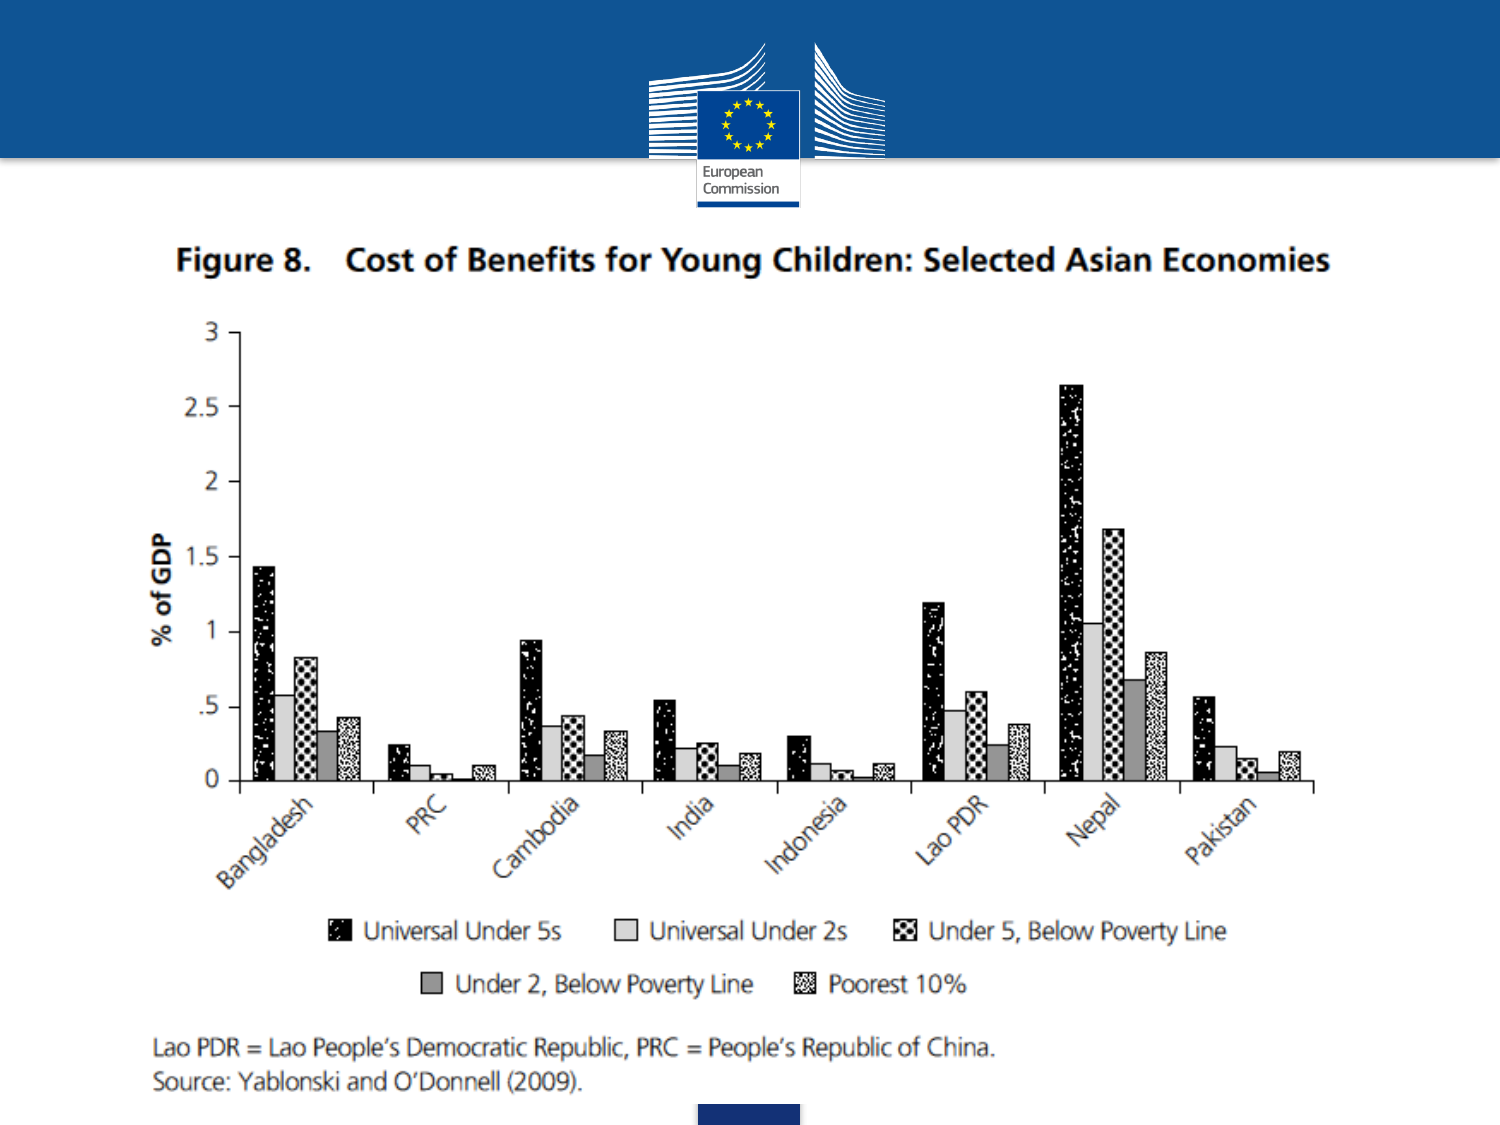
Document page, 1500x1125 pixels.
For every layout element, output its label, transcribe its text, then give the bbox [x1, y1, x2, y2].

title Design matters [64, 219, 1415, 374]
picture [649, 42, 885, 208]
picture [135, 243, 1344, 1105]
